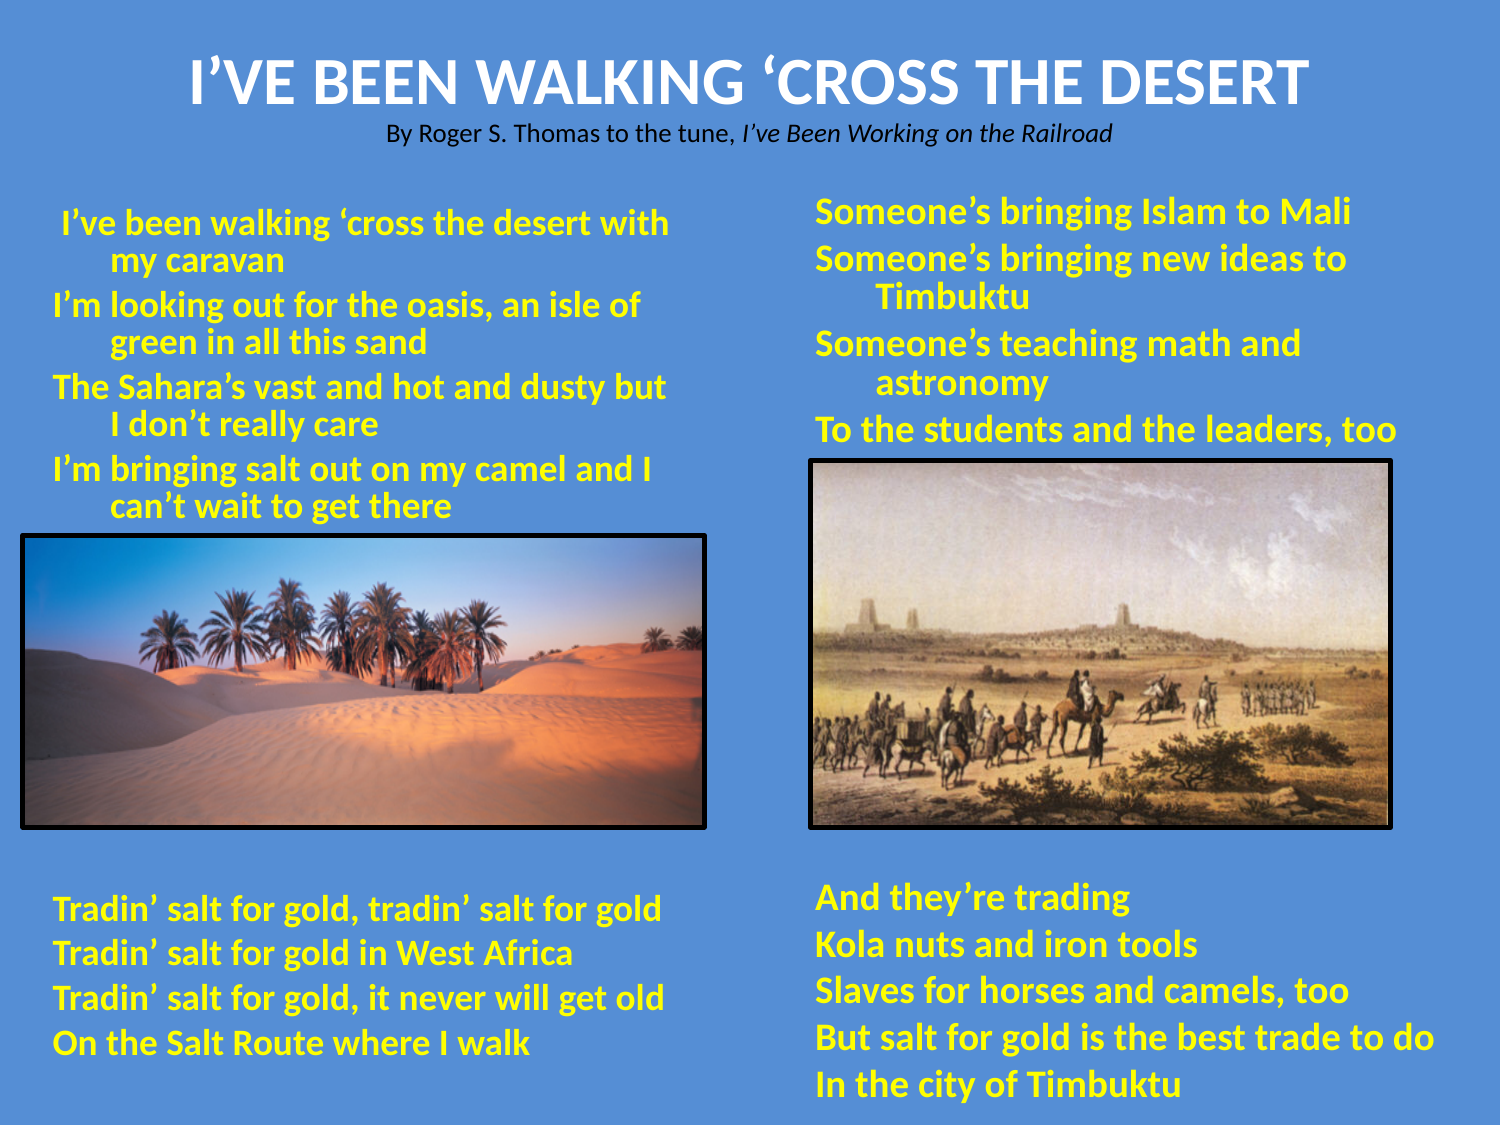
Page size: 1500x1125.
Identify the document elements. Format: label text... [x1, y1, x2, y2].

list I’ve been walking ‘cross the desert with my caravan I’m looking out for the oasis, an isle of green in all this sand The Sahara’s vast and hot and dusty but I don’t really care I’m bringing salt out on my camel and I can’t wait to get there Tradin’ salt for gold, tradin’ salt for gold Tradin’ salt for gold in West Africa Tradin’ salt for gold, it never will get old On the Salt Route where I walk [37, 200, 700, 533]
picture [24, 537, 703, 826]
picture [812, 462, 1389, 826]
list Someone’s bringing Islam to Mali Someone’s bringing new ideas to Timbuktu Someone’s teaching math and astronomy To the students and the leaders, too And they’re trading Kola nuts and iron tools Slaves for horses and camels, too But salt for gold is the best trade to do In the city of Timbuktu [800, 187, 1463, 1125]
title I’VE BEEN WALKING ‘CROSS THE DESERT By Roger S. Thomas to the tune, I’ve Been Working on the Railroad [75, 45, 1425, 233]
list I’ve been walking ‘cross the desert with my caravan I’m looking out for the oasis, an isle of green in all this sand The Sahara’s vast and hot and dusty but I don’t really care I’m bringing salt out on my camel and I can’t wait to get there Tradin’ salt for gold, tradin’ salt for gold Tradin’ salt for gold in West Africa Tradin’ salt for gold, it never will get old On the Salt Route where I walk [37, 833, 700, 1125]
